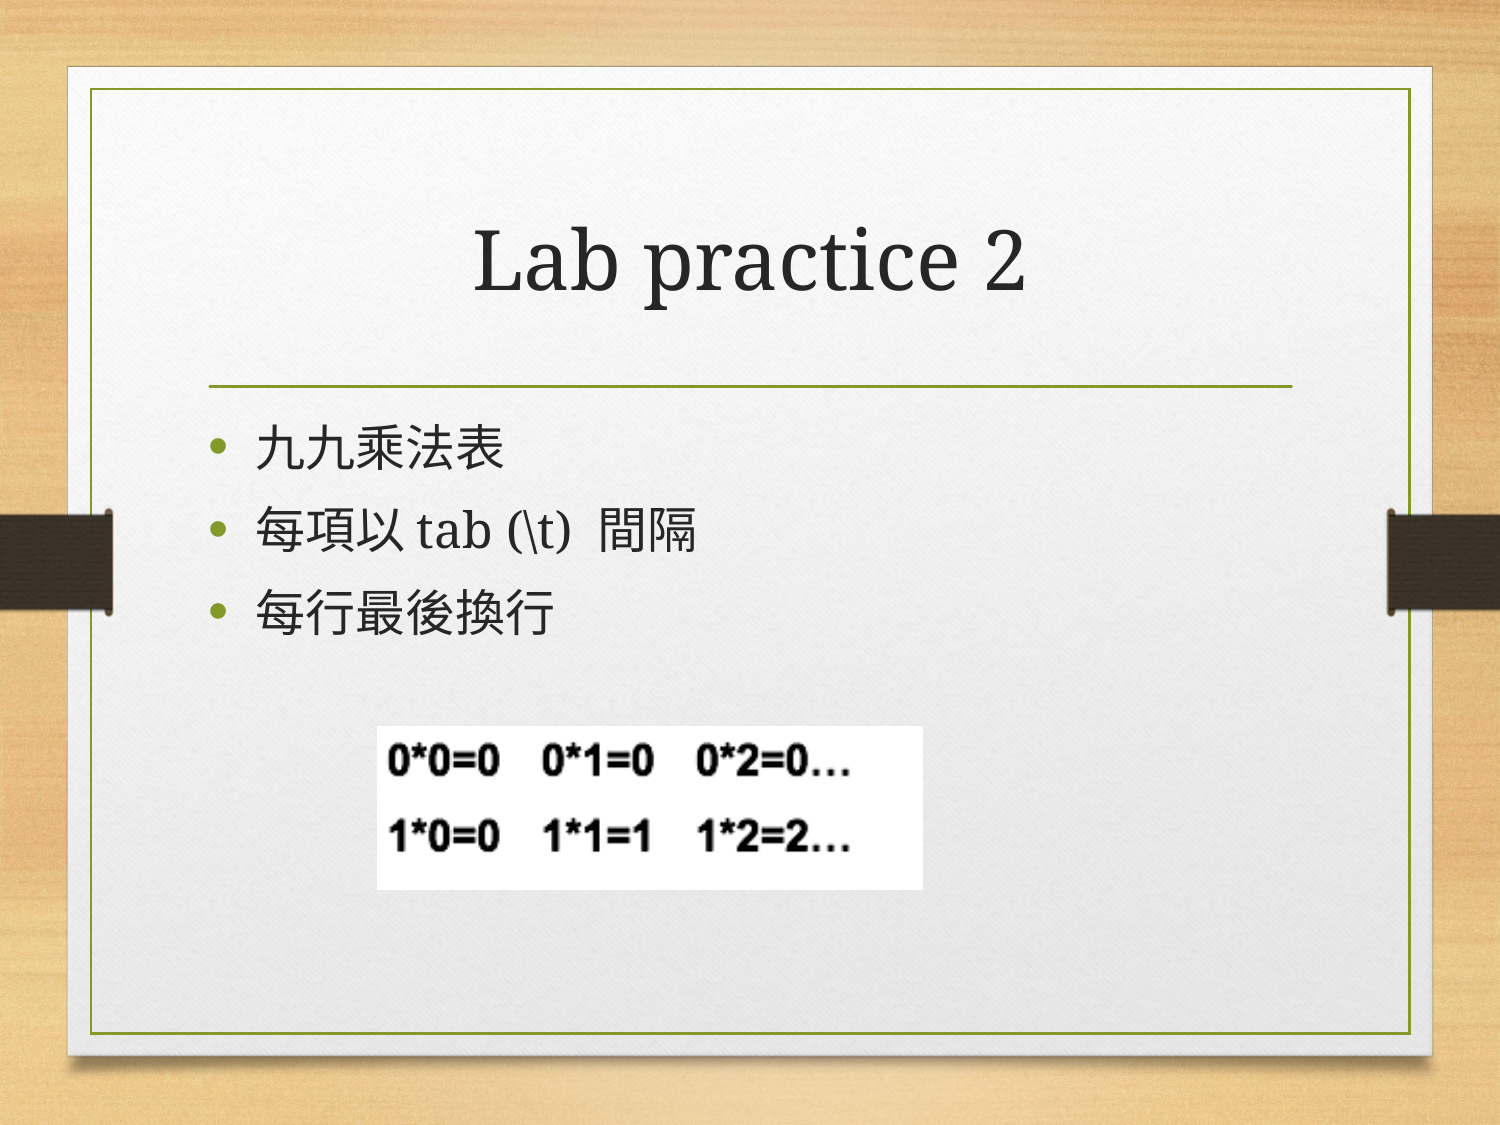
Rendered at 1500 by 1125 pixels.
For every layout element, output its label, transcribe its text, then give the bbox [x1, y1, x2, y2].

title Lab practice 2 [193, 150, 1309, 365]
list 九九乘法表 每項以tab (\t) 間隔 每行最後換行 [193, 408, 1309, 974]
picture [0, 0, 1500, 1125]
